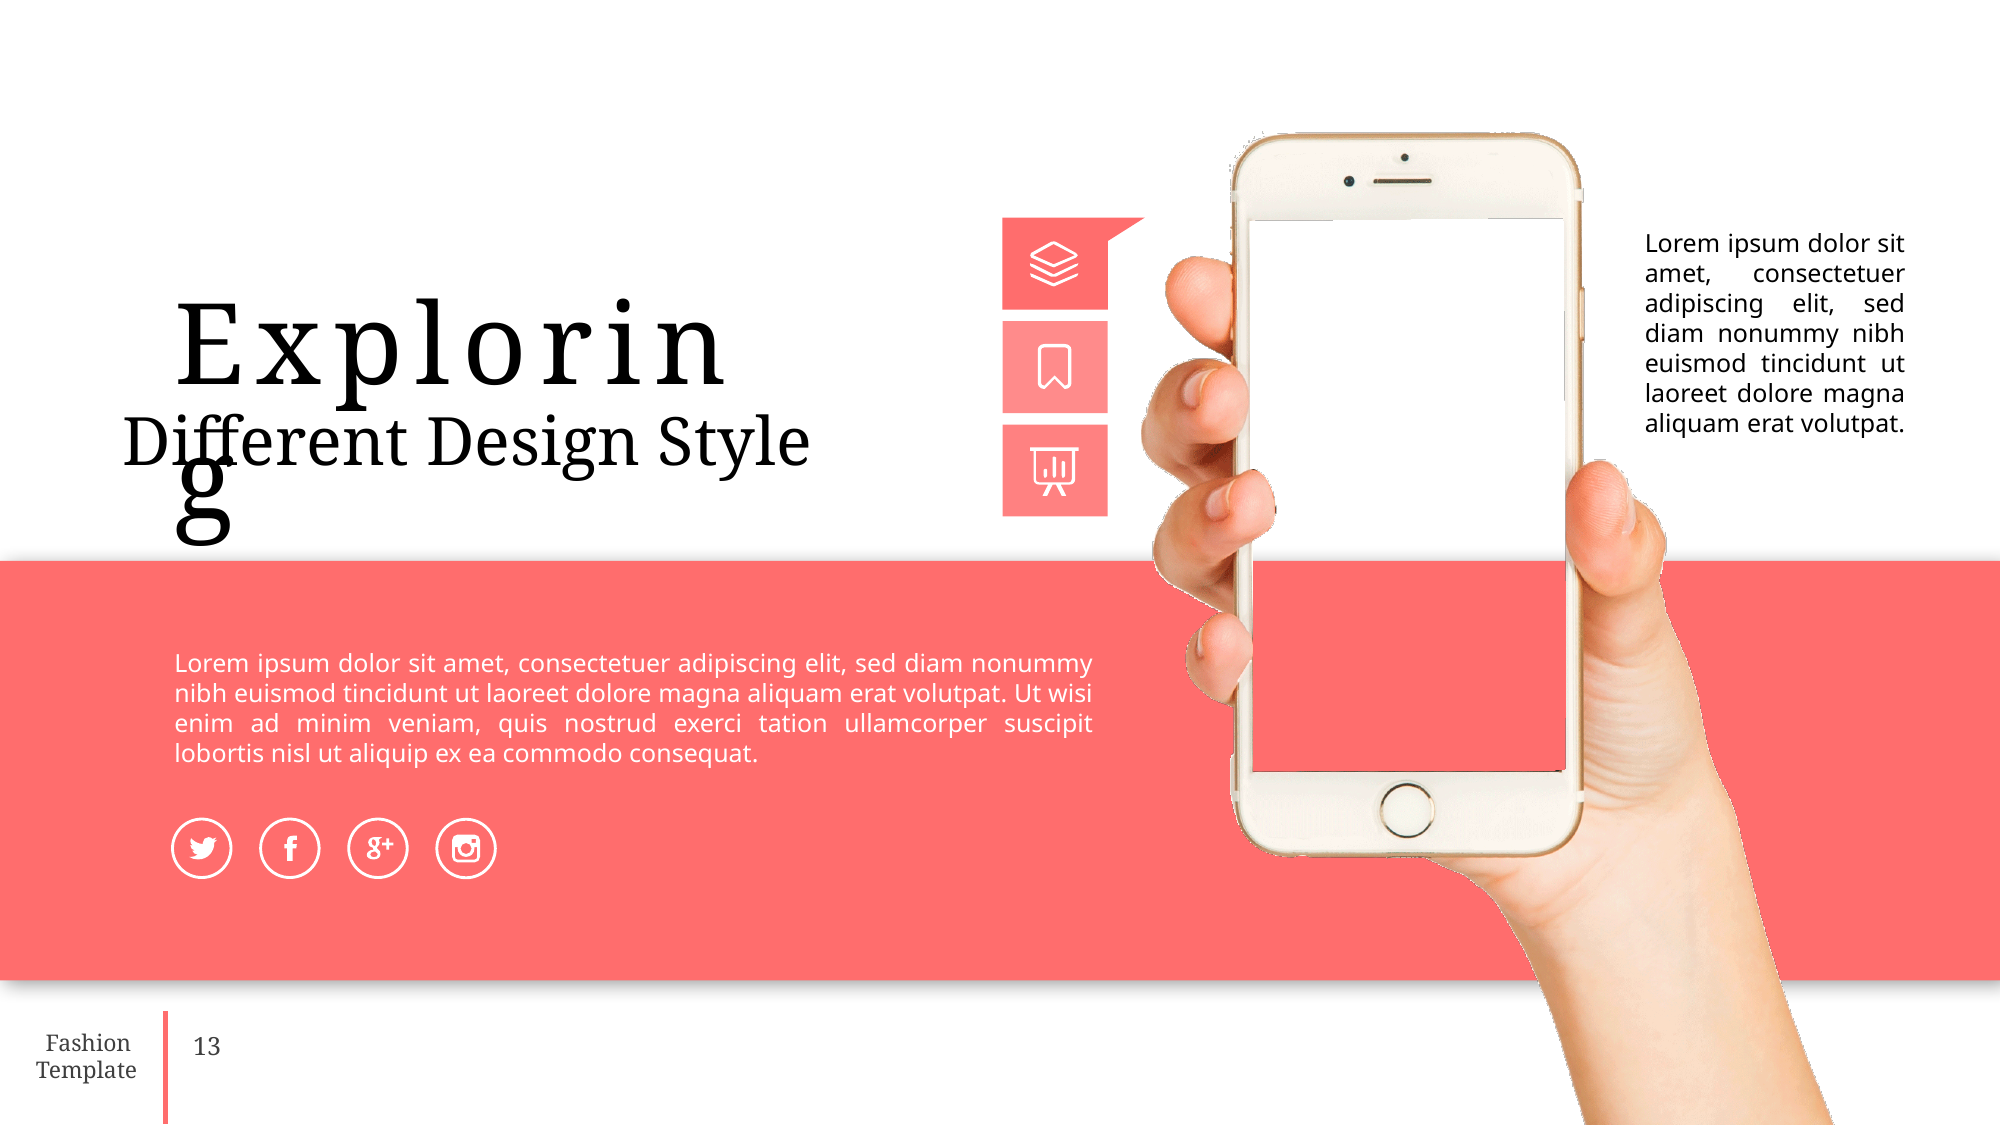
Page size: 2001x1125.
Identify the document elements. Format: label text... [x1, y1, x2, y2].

text_box [0, 560, 790, 981]
text_box [347, 817, 409, 879]
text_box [1002, 217, 1145, 517]
text_box Different Design Style [108, 391, 790, 487]
text_box Exploring [159, 487, 790, 550]
picture [790, 0, 2001, 1125]
text_box [171, 817, 233, 879]
text_box [259, 817, 321, 879]
text_box Lorem ipsum dolor sit amet, consectetuer adipiscing elit, sed diam nonummy nibh euismod tincidunt ut laoreet dolore magna aliquam erat volutpat. Ut wisi enim ad minim veniam, quis nostrud exerci tation ullamcorper suscipit lobortis nisl ut aliquip ex ea commodo consequat. [159, 640, 790, 805]
text_box Exploring [159, 264, 790, 391]
text_box [435, 817, 497, 880]
